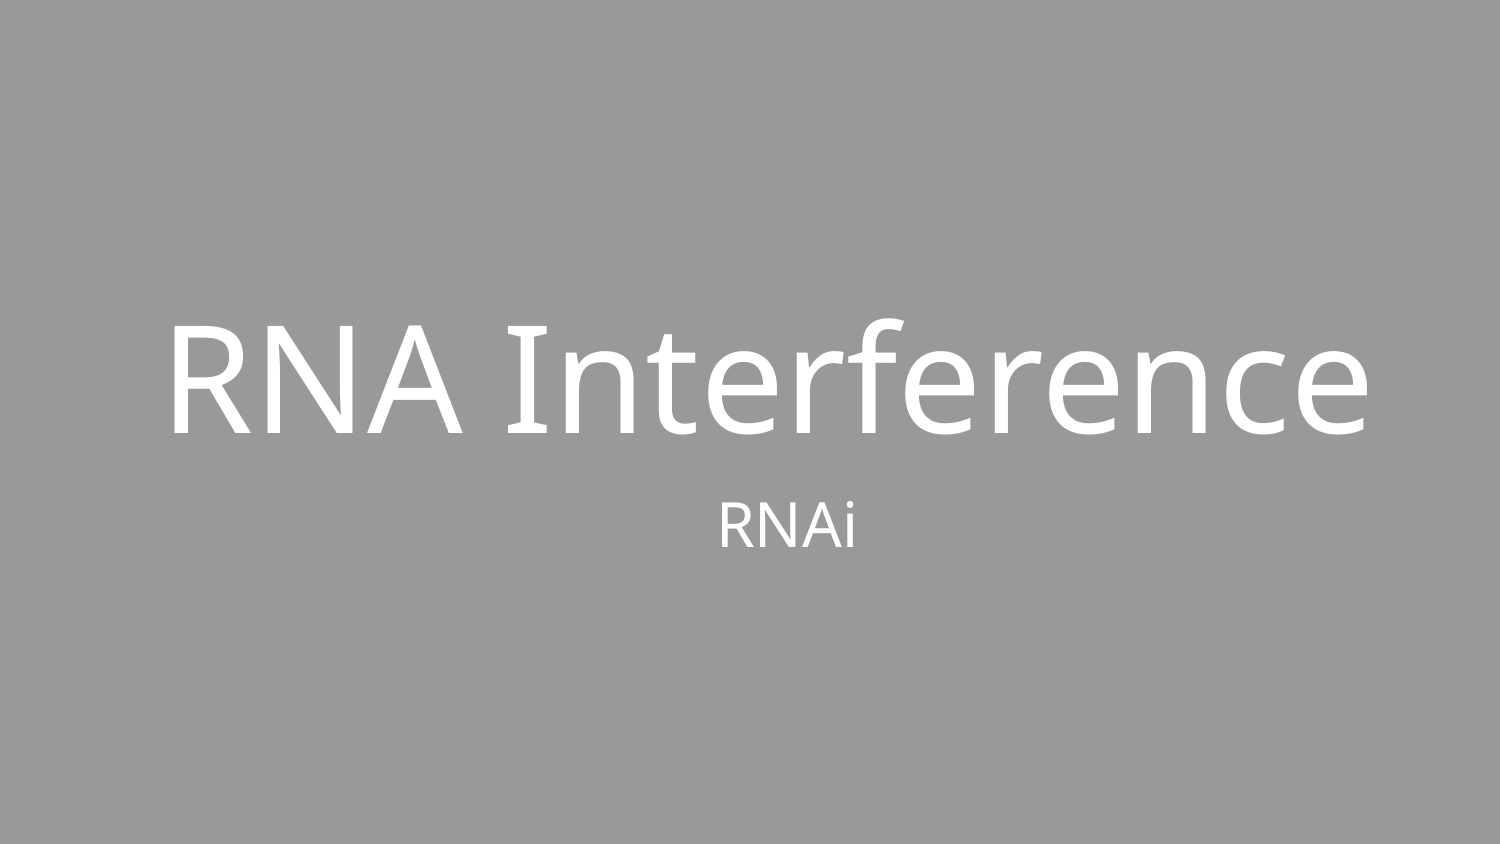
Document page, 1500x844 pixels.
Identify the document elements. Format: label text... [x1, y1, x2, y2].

text_box RNA Interference RNAi [51, 288, 1449, 556]
